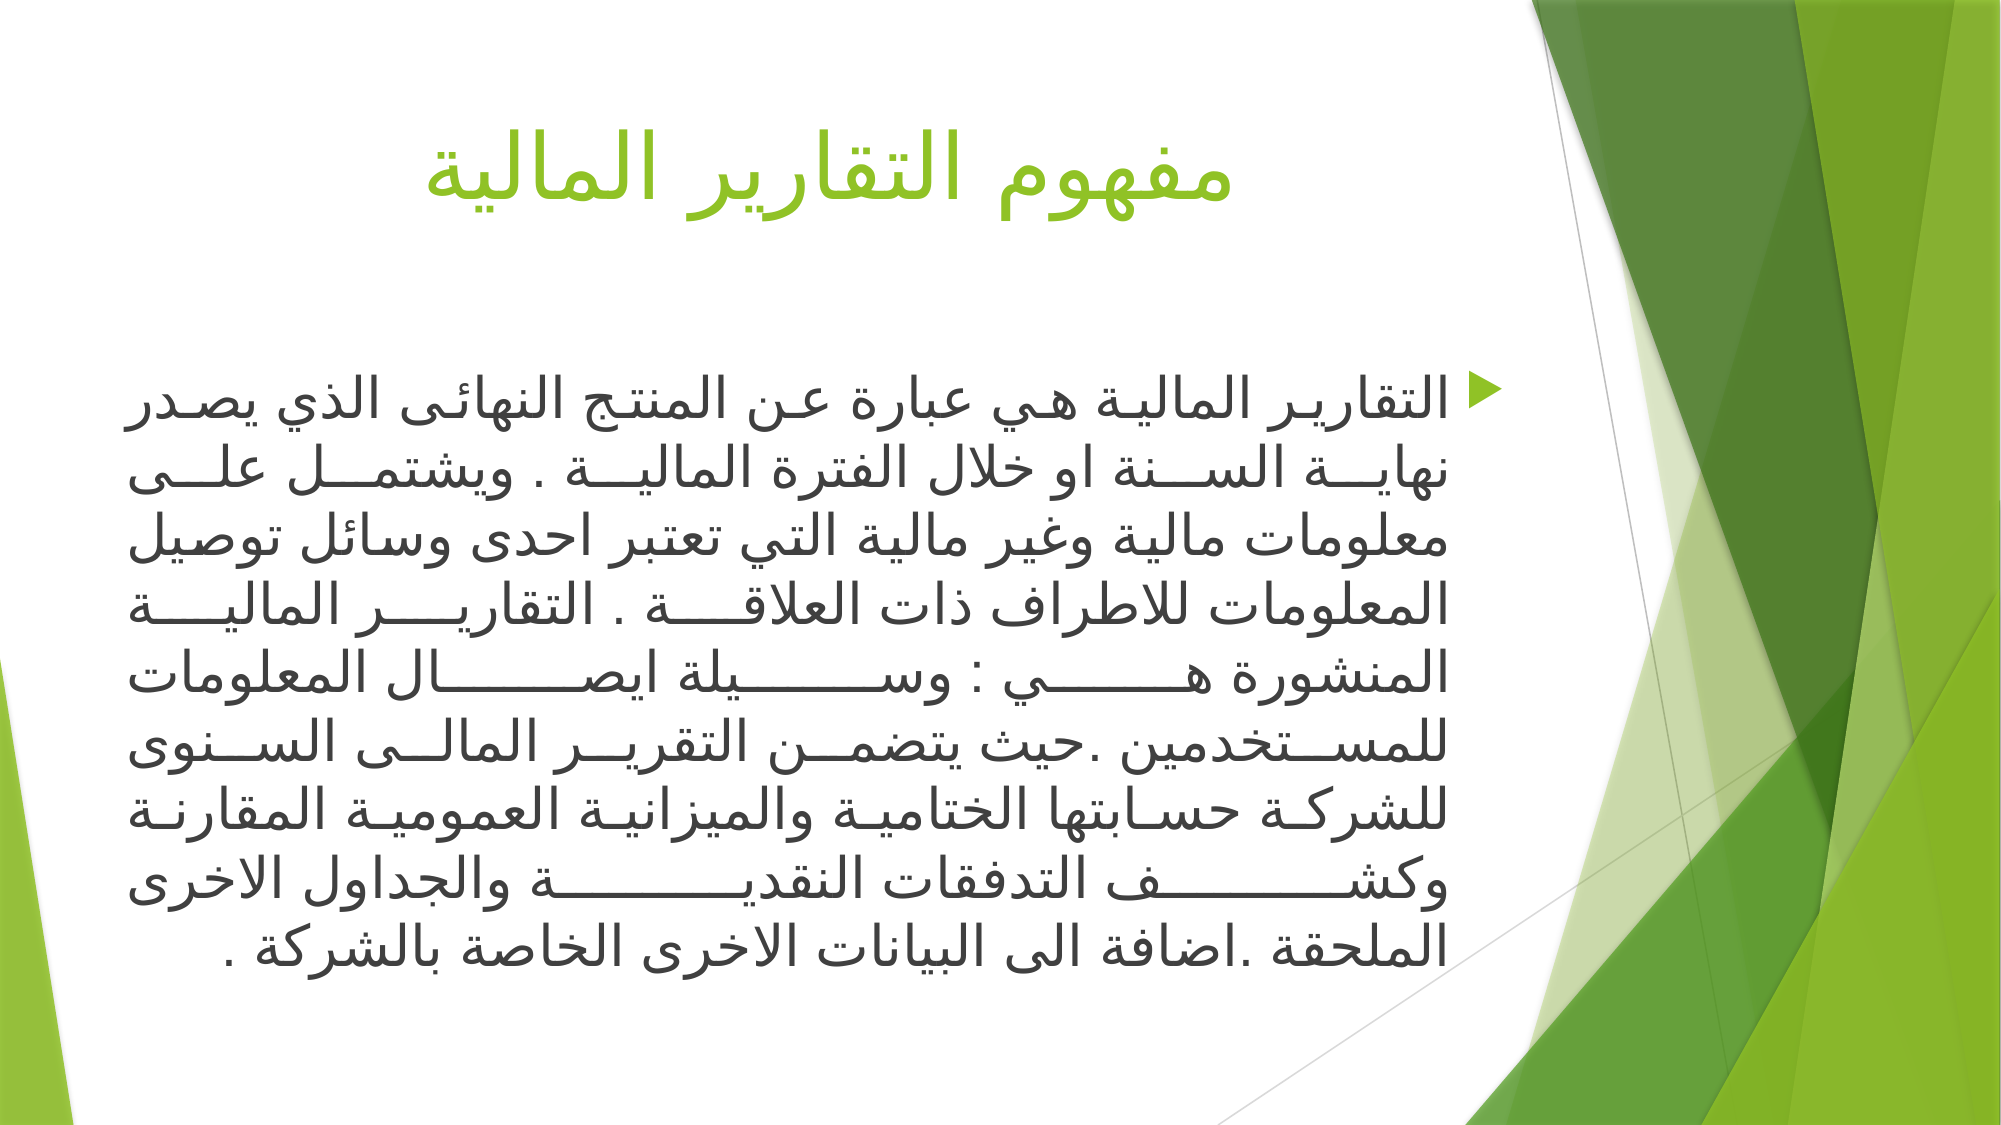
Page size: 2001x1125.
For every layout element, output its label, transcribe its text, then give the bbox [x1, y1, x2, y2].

title مفهوم التقارير المالية [111, 99, 1522, 317]
list التقارير المالية هي عبارة عن المنتج النهائى الذي يصدر نهاية السنة او خلال الفترة المالية . ويشتمل على معلومات مالية وغير مالية التي تعتبر احدى وسائل توصيل المعلومات للاطراف ذات العلاقة . التقارير المالية المنشورة هي : وسيلة ايصال المعلومات للمستخدمين .حيث يتضمن التقرير المالى السنوى للشركة حسابتها الختامية والميزانية العمومية المقارنة وكشف التدفقات النقدية والجداول الاخرى الملحقة .اضافة الى البيانات الاخرى الخاصة بالشركة . [111, 354, 1522, 992]
